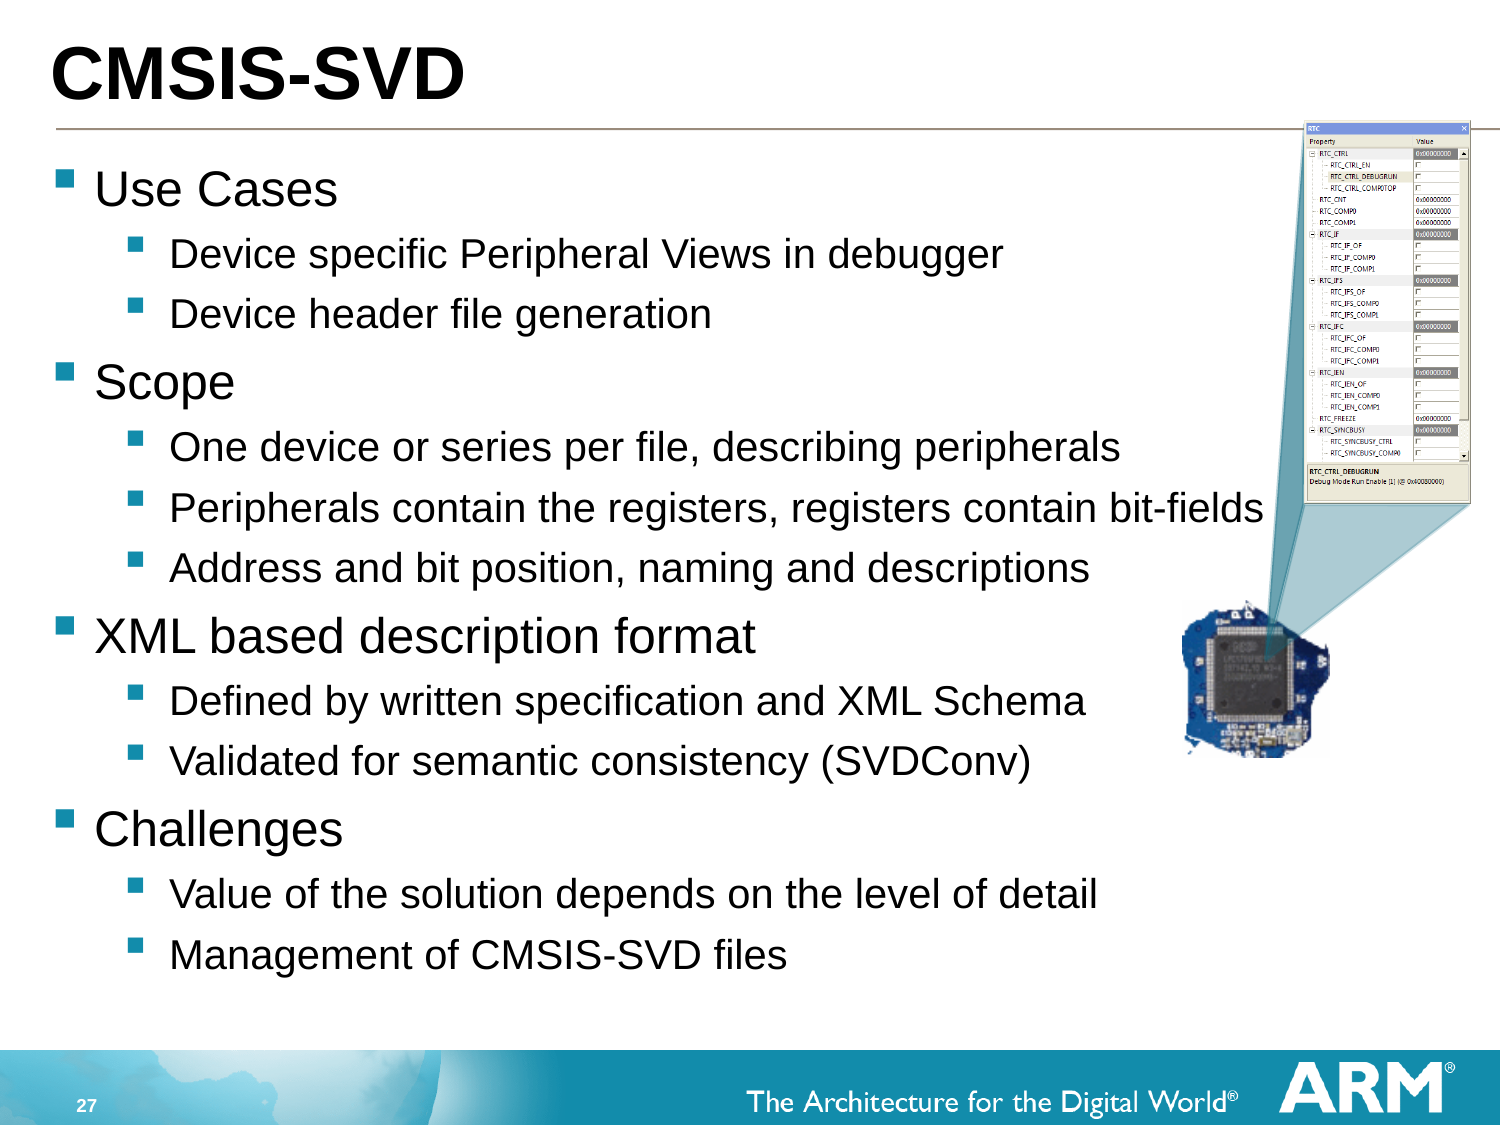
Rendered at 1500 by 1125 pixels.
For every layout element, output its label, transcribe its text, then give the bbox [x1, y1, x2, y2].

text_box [1182, 120, 1471, 759]
picture [0, 780, 1500, 1125]
list Use Cases Device specific Peripheral Views in debugger Device header file generation Scope One device or series per file, describing peripherals Peripherals contain the registers, registers contain bit-fields Address and bit position, naming and descriptions XML based description format Defined by written specification and XML Schema Validated for semantic consistency (SVDConv) Challenges Value of the solution depends on the level of detail Management of CMSIS-SVD files [35, 148, 1476, 1047]
title CMSIS-SVD [35, 1, 1476, 139]
